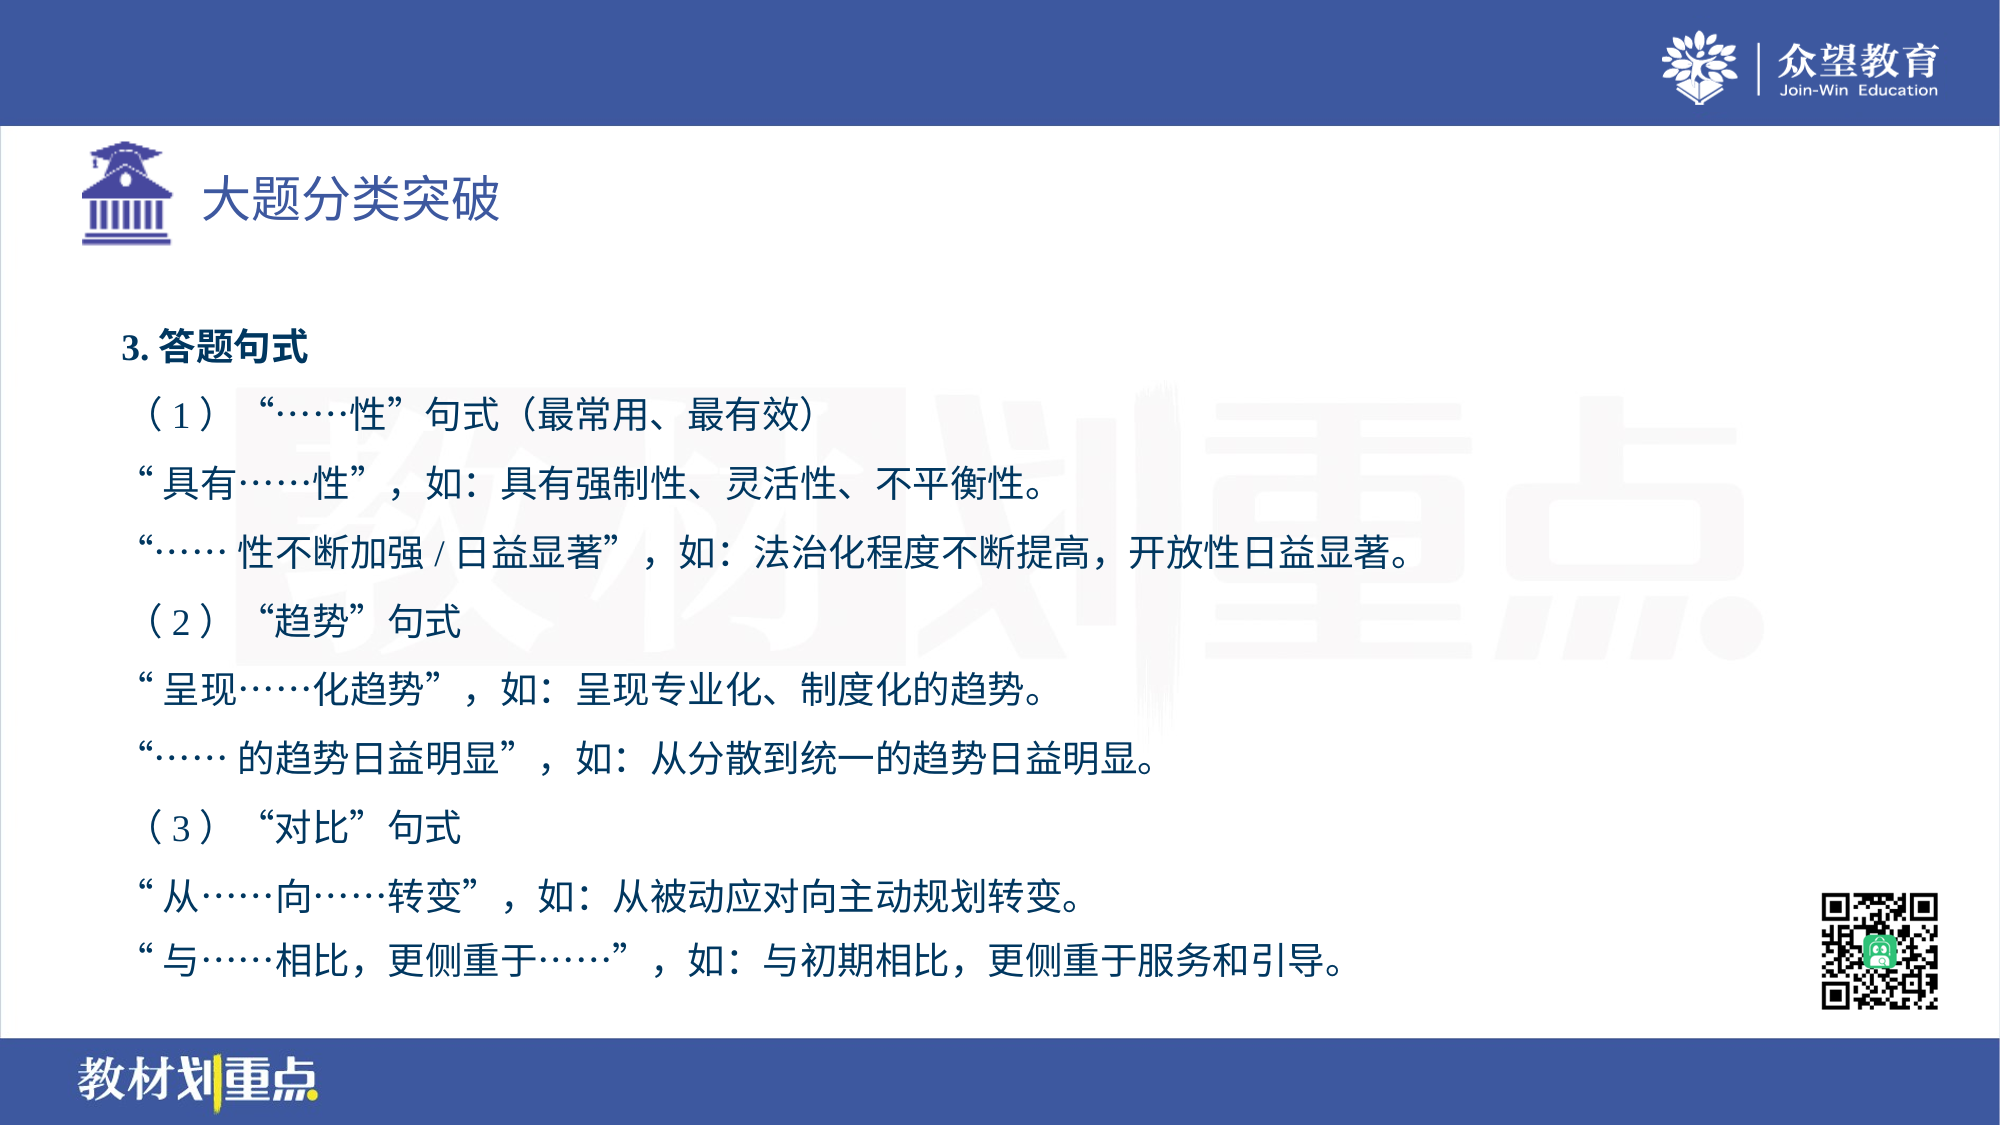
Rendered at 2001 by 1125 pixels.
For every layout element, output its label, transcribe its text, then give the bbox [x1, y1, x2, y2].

text_box 3.答题句式 （1）“……性”句式（最常用、最有效） “具有……性”，如：具有强制性、灵活性、不平衡性。 “……性不断加强/日益显著”，如：法治化程度不断提高，开放性日益显著。 （2）“趋势”句式 “呈现……化趋势”，如：呈现专业化、制度化的趋势。 “……的趋势日益明显”，如：从分散到统一的趋势日益明显。 （3）“对比”句式 “从……向……转变”，如：从被动应对向主动规划转变。 “与……相比，更侧重于……”，如：与初期相比，更侧重于服务和引导。 [82, 298, 1817, 976]
picture [0, 0, 2000, 1125]
